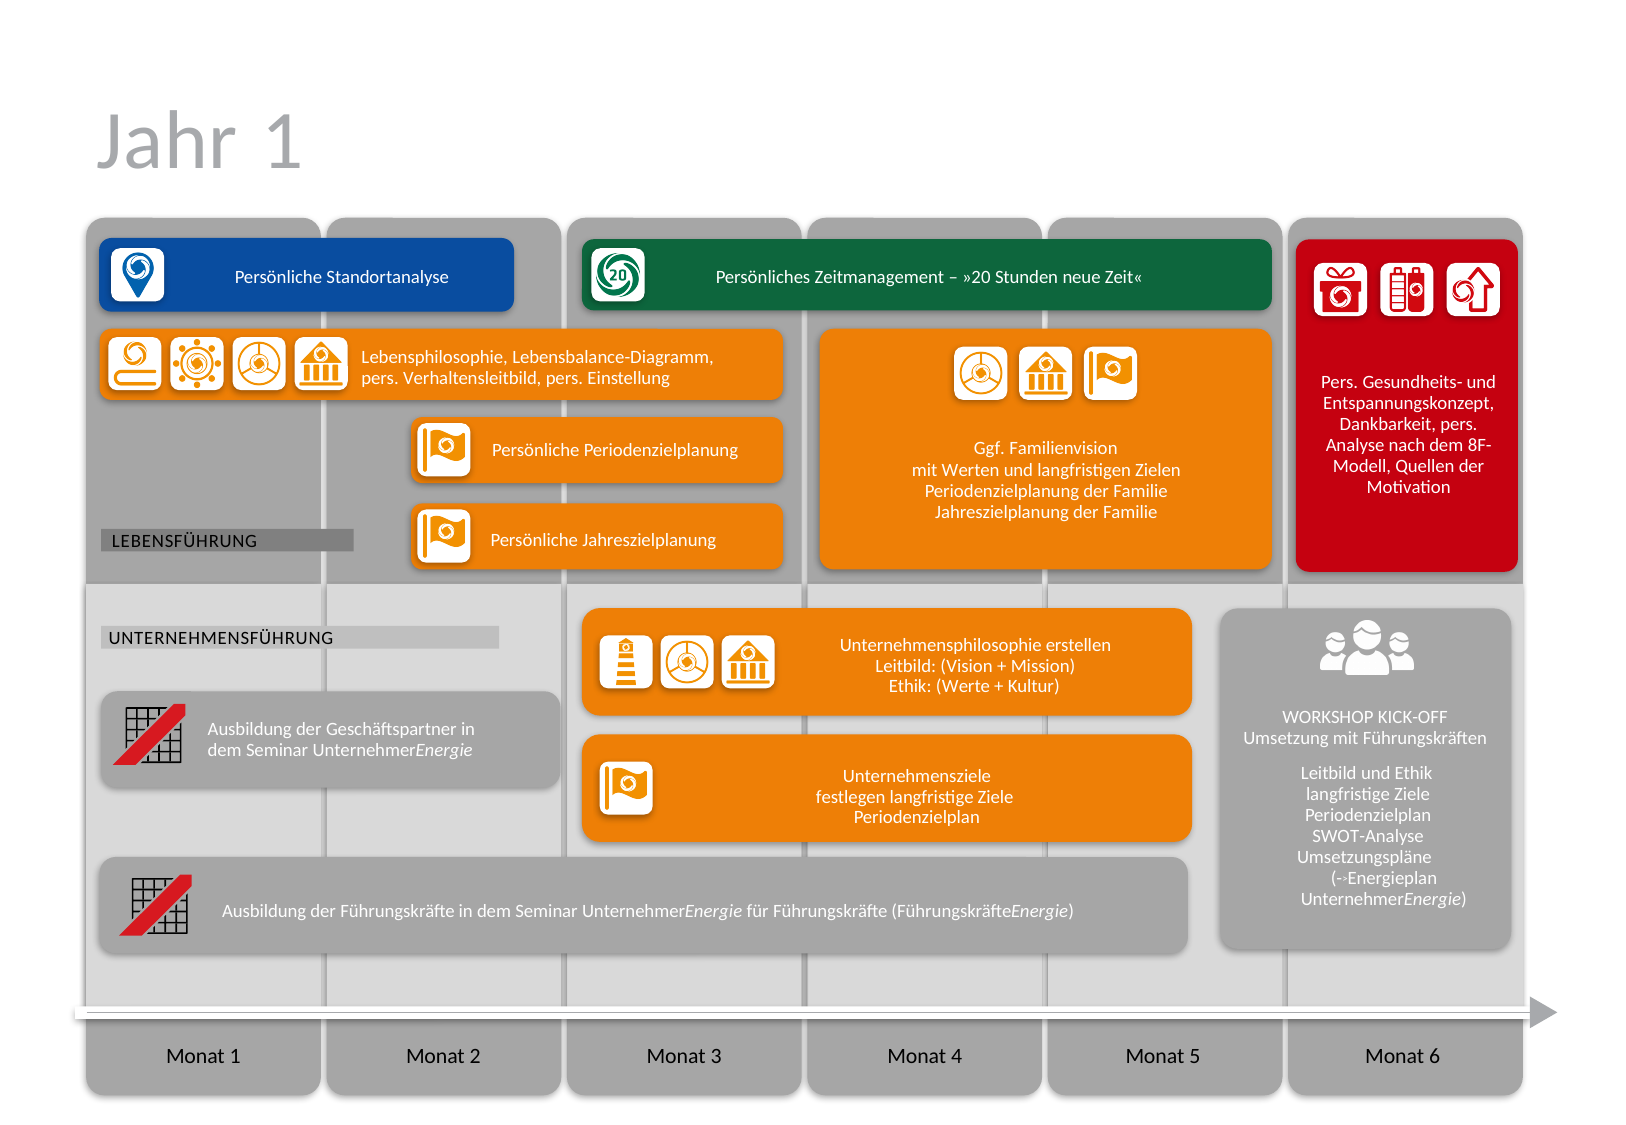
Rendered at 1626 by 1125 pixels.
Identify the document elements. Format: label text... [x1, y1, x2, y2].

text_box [807, 217, 1043, 1011]
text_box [85, 217, 322, 1011]
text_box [294, 336, 348, 391]
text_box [566, 217, 802, 1011]
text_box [660, 634, 714, 689]
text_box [1288, 1021, 1524, 1096]
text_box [566, 1021, 802, 1096]
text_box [1047, 217, 1283, 1011]
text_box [807, 1021, 1043, 1096]
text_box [591, 247, 645, 302]
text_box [721, 634, 775, 689]
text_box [599, 634, 653, 689]
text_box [232, 336, 286, 391]
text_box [108, 336, 162, 391]
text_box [599, 761, 653, 815]
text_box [1313, 262, 1501, 317]
picture [1320, 619, 1415, 675]
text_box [417, 422, 471, 477]
text_box [1529, 996, 1558, 1029]
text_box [417, 509, 471, 563]
text_box Jahr 1 [94, 85, 533, 186]
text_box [85, 1021, 322, 1096]
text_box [1287, 217, 1524, 1011]
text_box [326, 1021, 562, 1096]
picture [112, 249, 163, 300]
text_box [953, 346, 1138, 401]
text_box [170, 336, 224, 391]
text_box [1047, 1021, 1283, 1096]
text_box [326, 217, 562, 1011]
